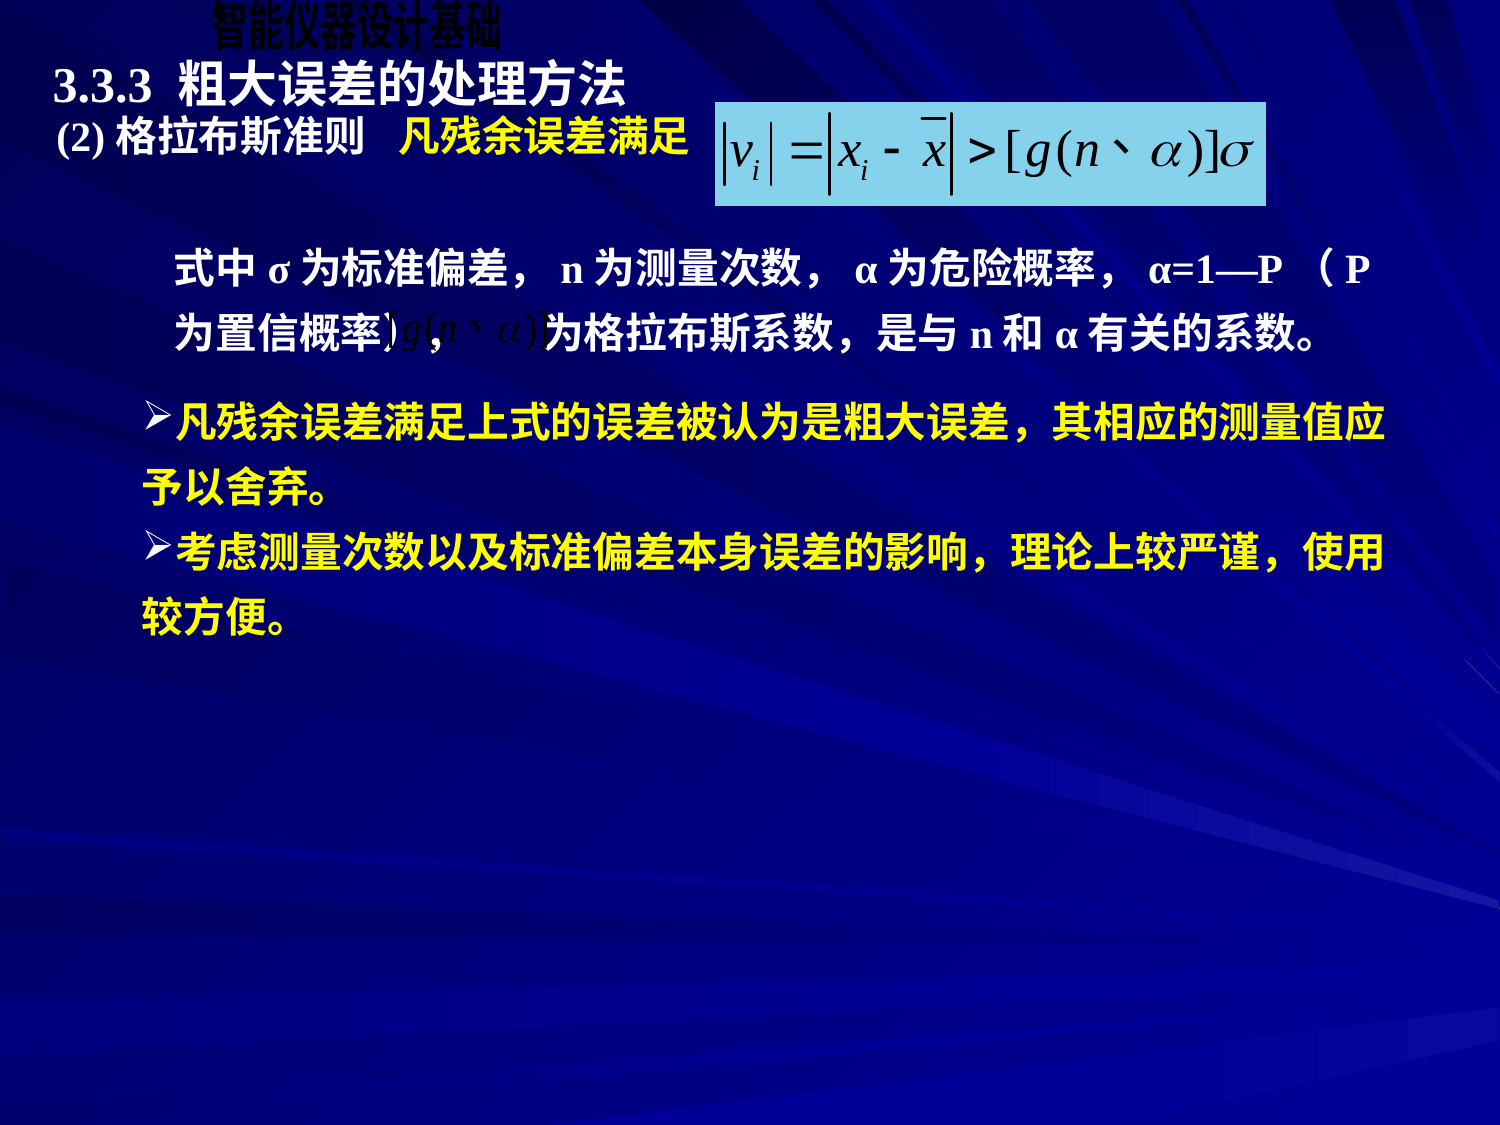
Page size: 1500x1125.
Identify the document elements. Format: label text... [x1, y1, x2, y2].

text_box (2)格拉布斯准则 [41, 101, 704, 168]
text_box 凡残余误差满足 [383, 101, 713, 167]
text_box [383, 302, 554, 362]
text_box 式中σ为标准偏差，n为测量次数，α为危险概率，α=1—P（P为置信概率）， 为格拉布斯系数，是与n和α有关的系数。 [159, 219, 1412, 365]
text_box 3.3.3 粗大误差的处理方法 [37, 45, 1351, 121]
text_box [714, 101, 1267, 207]
text_box 凡残余误差满足上式的误差被认为是粗大误差，其相应的测量值应予以舍弃。 考虑测量次数以及标准偏差本身误差的影响，理论上较严谨，使用较方便。 [127, 373, 1403, 649]
